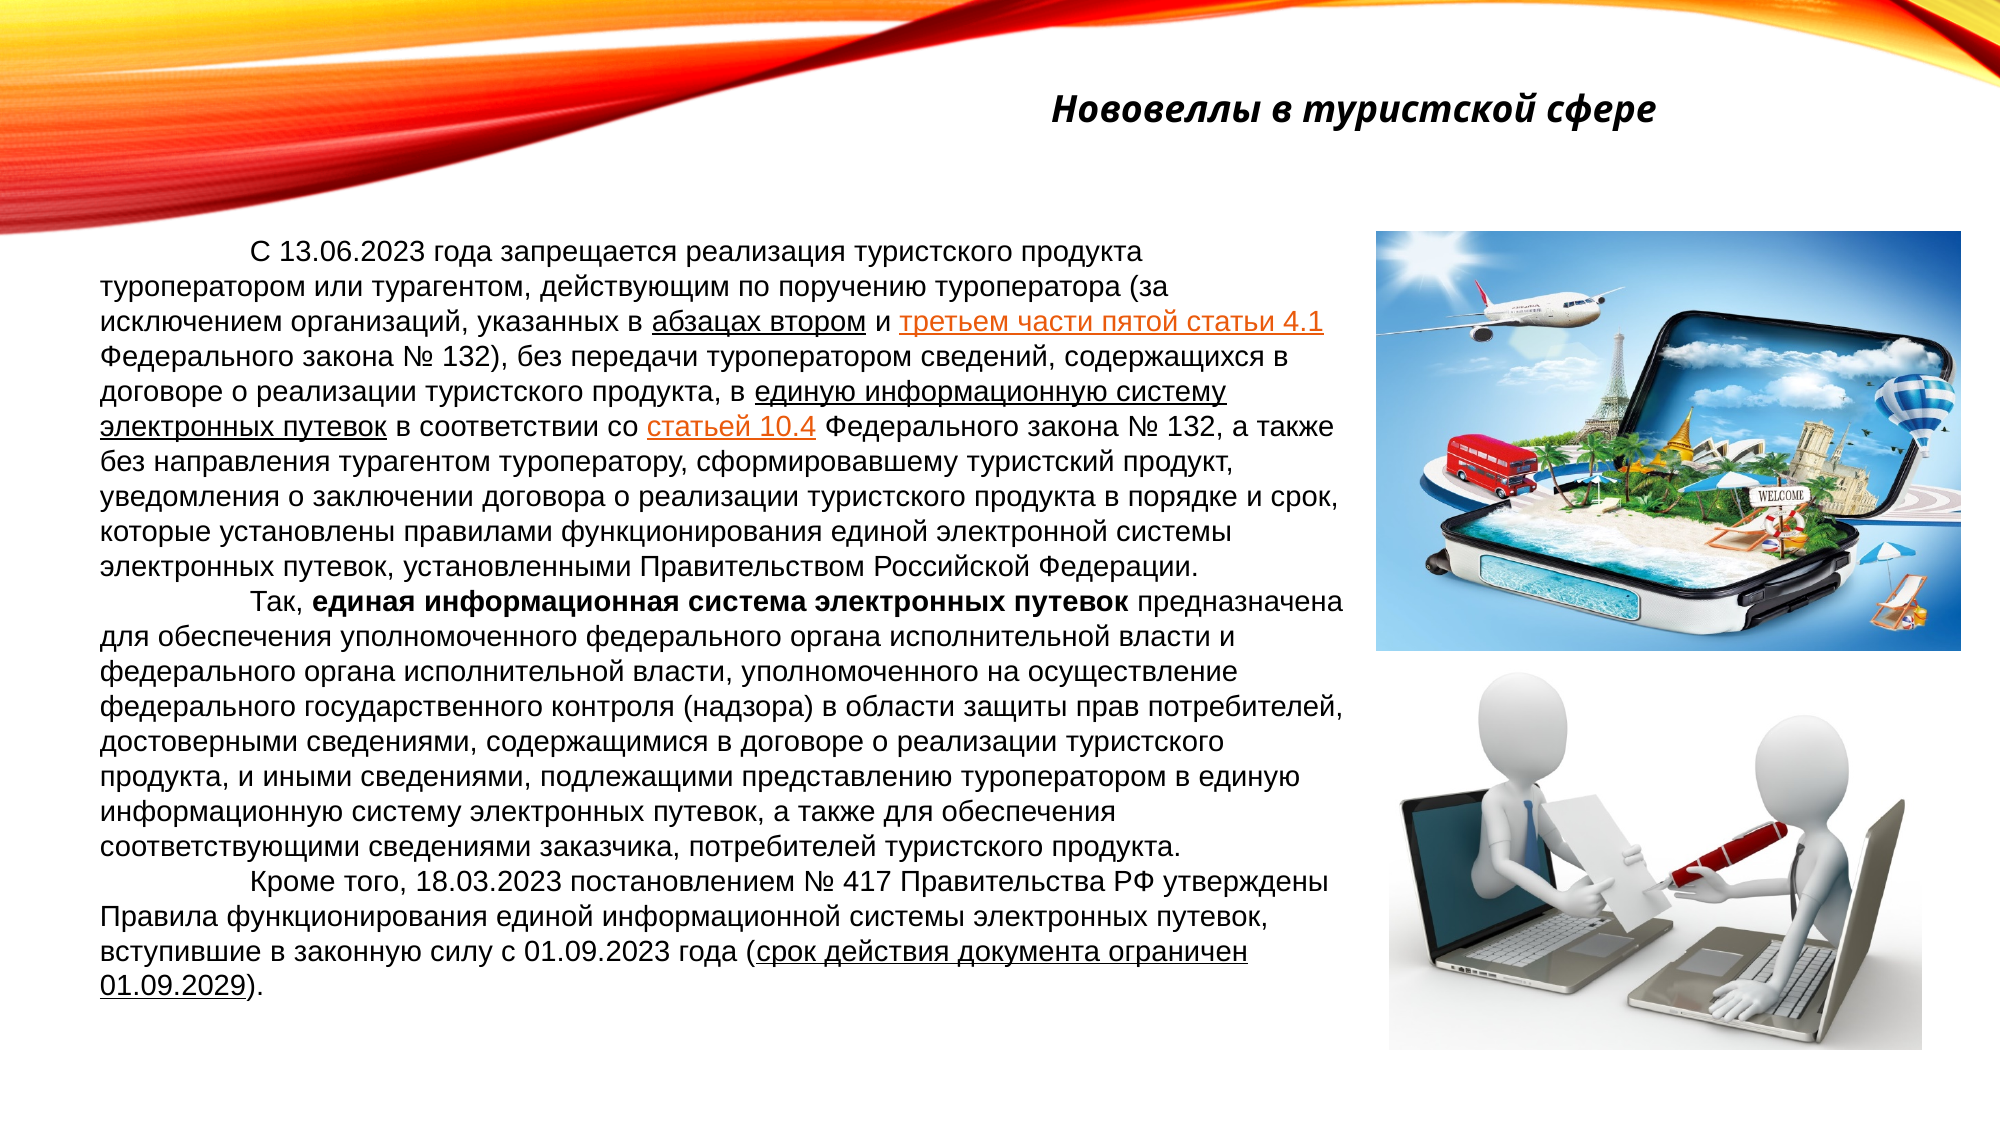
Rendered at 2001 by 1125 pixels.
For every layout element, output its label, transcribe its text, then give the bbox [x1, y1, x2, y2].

picture [1389, 668, 1922, 1051]
text_box Нововеллы в туристской сфере [822, 78, 1886, 138]
picture [0, 0, 2000, 651]
subtitle С 13.06.2023 года запрещается реализация туристского продукта туроператором или турагентом, действующим по поручению туроператора (за исключением организаций, указанных в абзацах втором и третьем части пятой статьи 4.1 Федерального закона № 132), без передачи туроператором сведений, содержащихся в договоре о реализации туристского продукта, в единую информационную систему электронных путевок в соответствии со статьей 10.4 Федерального закона № 132, а также без направления турагентом туроператору, сформировавшему туристский продукт, уведомления о заключении договора о реализации туристского продукта в порядке и срок, которые установлены правилами функционирования единой электронной системы электронных путевок, установленными Правительством Российской Федерации. Так, единая информационная система электронных путевок предназначена для обеспечения уполномоченного федерального органа исполнительной власти и федерального органа исполнительной власти, уполномоченного на осуществление федерального государственного контроля (надзора) в области защиты прав потребителей, достоверными сведениями, содержащимися в договоре о реализации туристского продукта, и иными сведениями, подлежащими представлению туроператором в единую информационную систему электронных путевок, а также для обеспечения соответствующими сведениями заказчика, потребителей туристского продукта. Кроме того, 18.03.2023 постановлением № 417 Правительства РФ утверждены Правила функционирования единой информационной системы электронных путевок, вступившие в законную силу с 01.09.2023 года (срок действия документа ограничен 01.09.2029). [99, 196, 1355, 1071]
